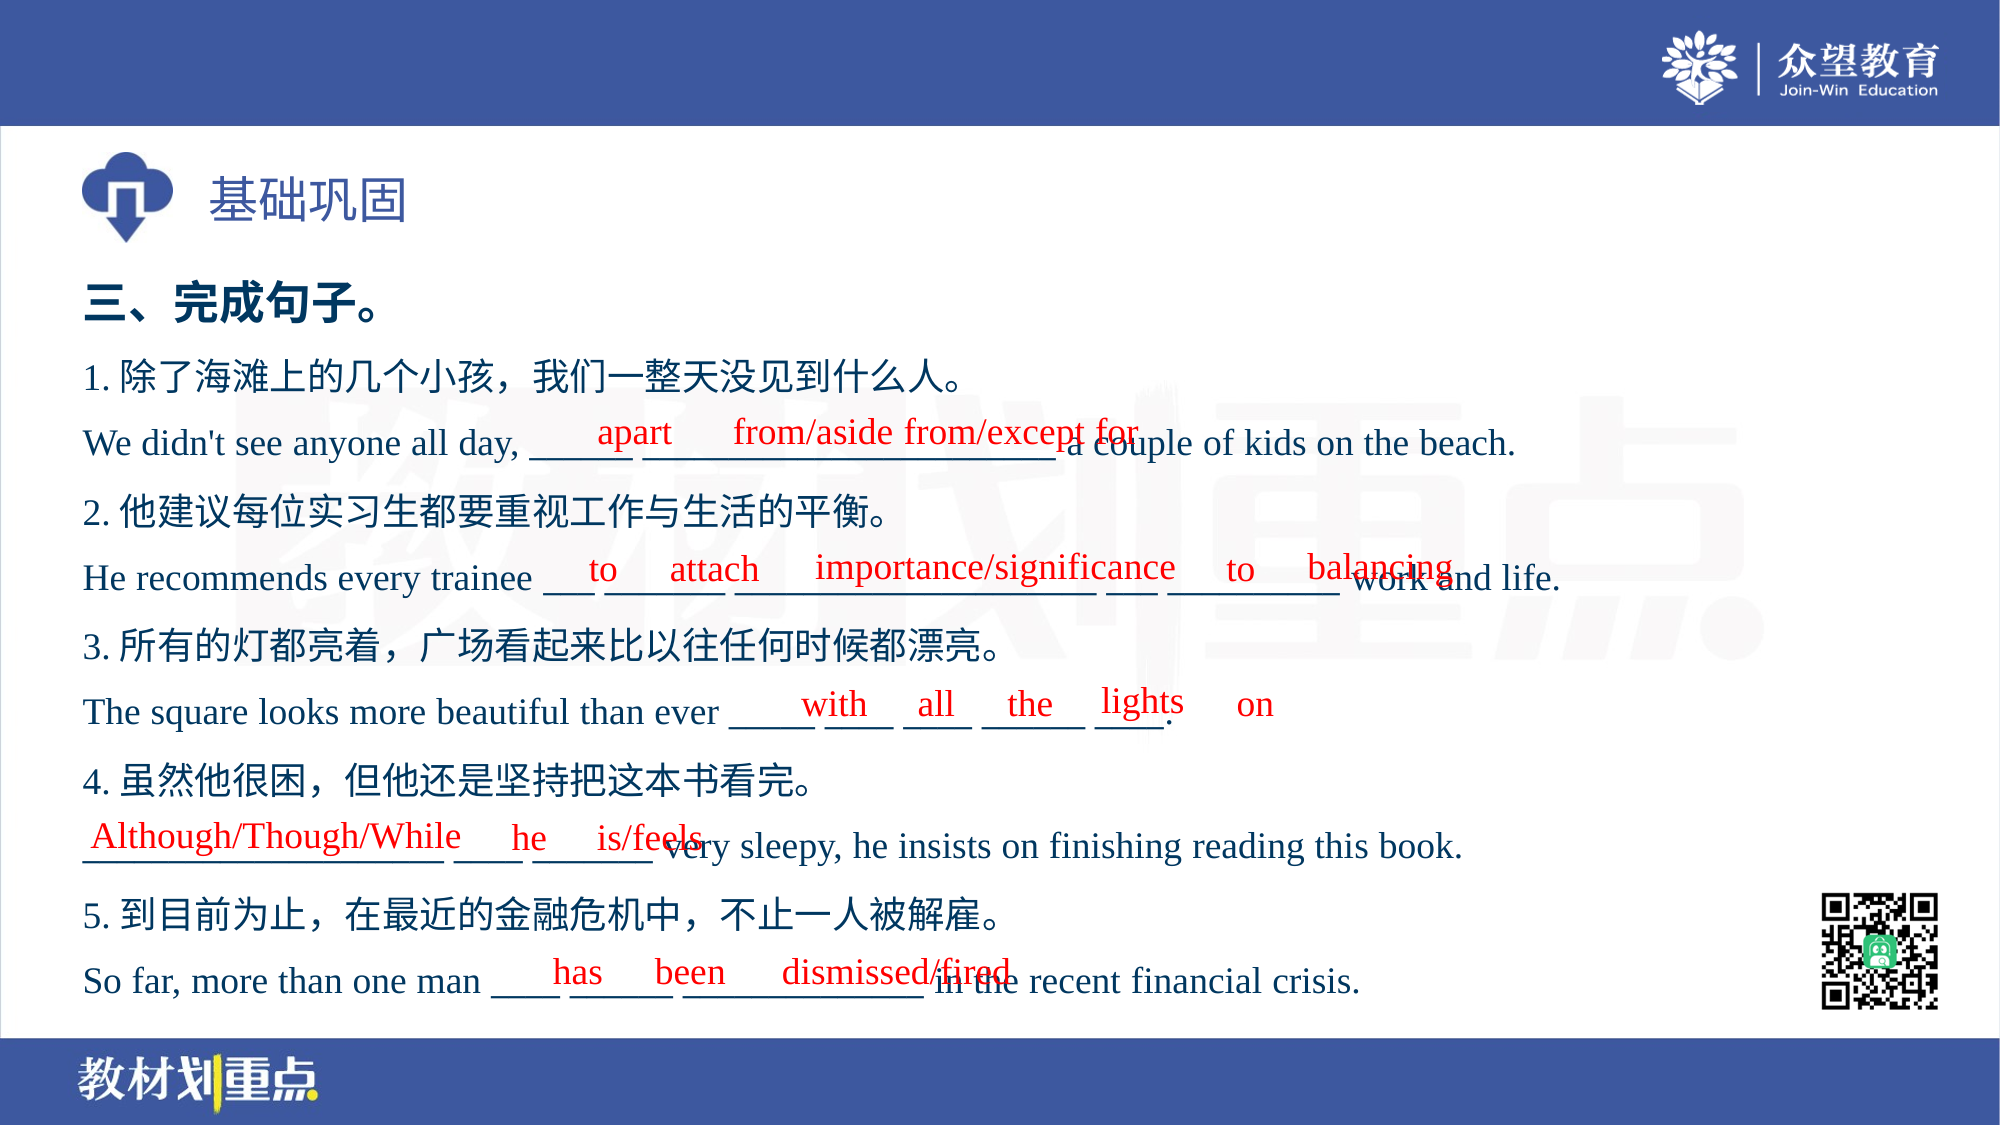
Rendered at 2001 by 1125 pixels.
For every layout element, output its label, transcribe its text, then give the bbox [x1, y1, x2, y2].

text_box 三、完成句子。 [82, 247, 1817, 329]
text_box been [641, 927, 740, 986]
text_box with [787, 658, 882, 717]
text_box to [575, 524, 632, 583]
text_box 5.到目前为止，在最近的金融危机中，不止一人被解雇。 So far, more than one man ____ ______ ______________ in the recent financial crisis. [82, 867, 1817, 994]
text_box attach [656, 524, 774, 583]
text_box 1.除了海滩上的几个小孩，我们一整天没见到什么人。 We didn't see anyone all day, ______ ________________________ a couple of kids on the beach. [82, 329, 1817, 456]
text_box importance/significance [802, 522, 1190, 581]
text_box is/feels [583, 793, 717, 852]
text_box on [1222, 658, 1288, 717]
text_box Although/Though/While [77, 791, 476, 850]
text_box 3.所有的灯都亮着，广场看起来比以往任何时候都漂亮。 The square looks more beautiful than ever _____ ____ ____ ______ ____. [82, 598, 1817, 725]
text_box 4.虽然他很困，但他还是坚持把这本书看完。 _____________________ ____ _______ very sleepy, he insists on finishing reading this book. [82, 733, 1817, 860]
text_box dismissed/fired [768, 927, 1025, 986]
text_box balancing [1293, 522, 1467, 581]
picture [0, 0, 2000, 1125]
text_box 2.他建议每位实习生都要重视工作与生活的平衡。 He recommends every trainee ___ _______ _____________________ ___ __________ work and life. [82, 464, 1817, 591]
text_box he [498, 793, 561, 852]
text_box from/aside from/except for [710, 387, 1161, 446]
text_box to [1212, 524, 1270, 583]
text_box all [904, 658, 969, 717]
text_box apart [583, 387, 686, 446]
text_box lights [1087, 656, 1199, 715]
text_box the [993, 658, 1067, 717]
text_box has [539, 927, 617, 986]
